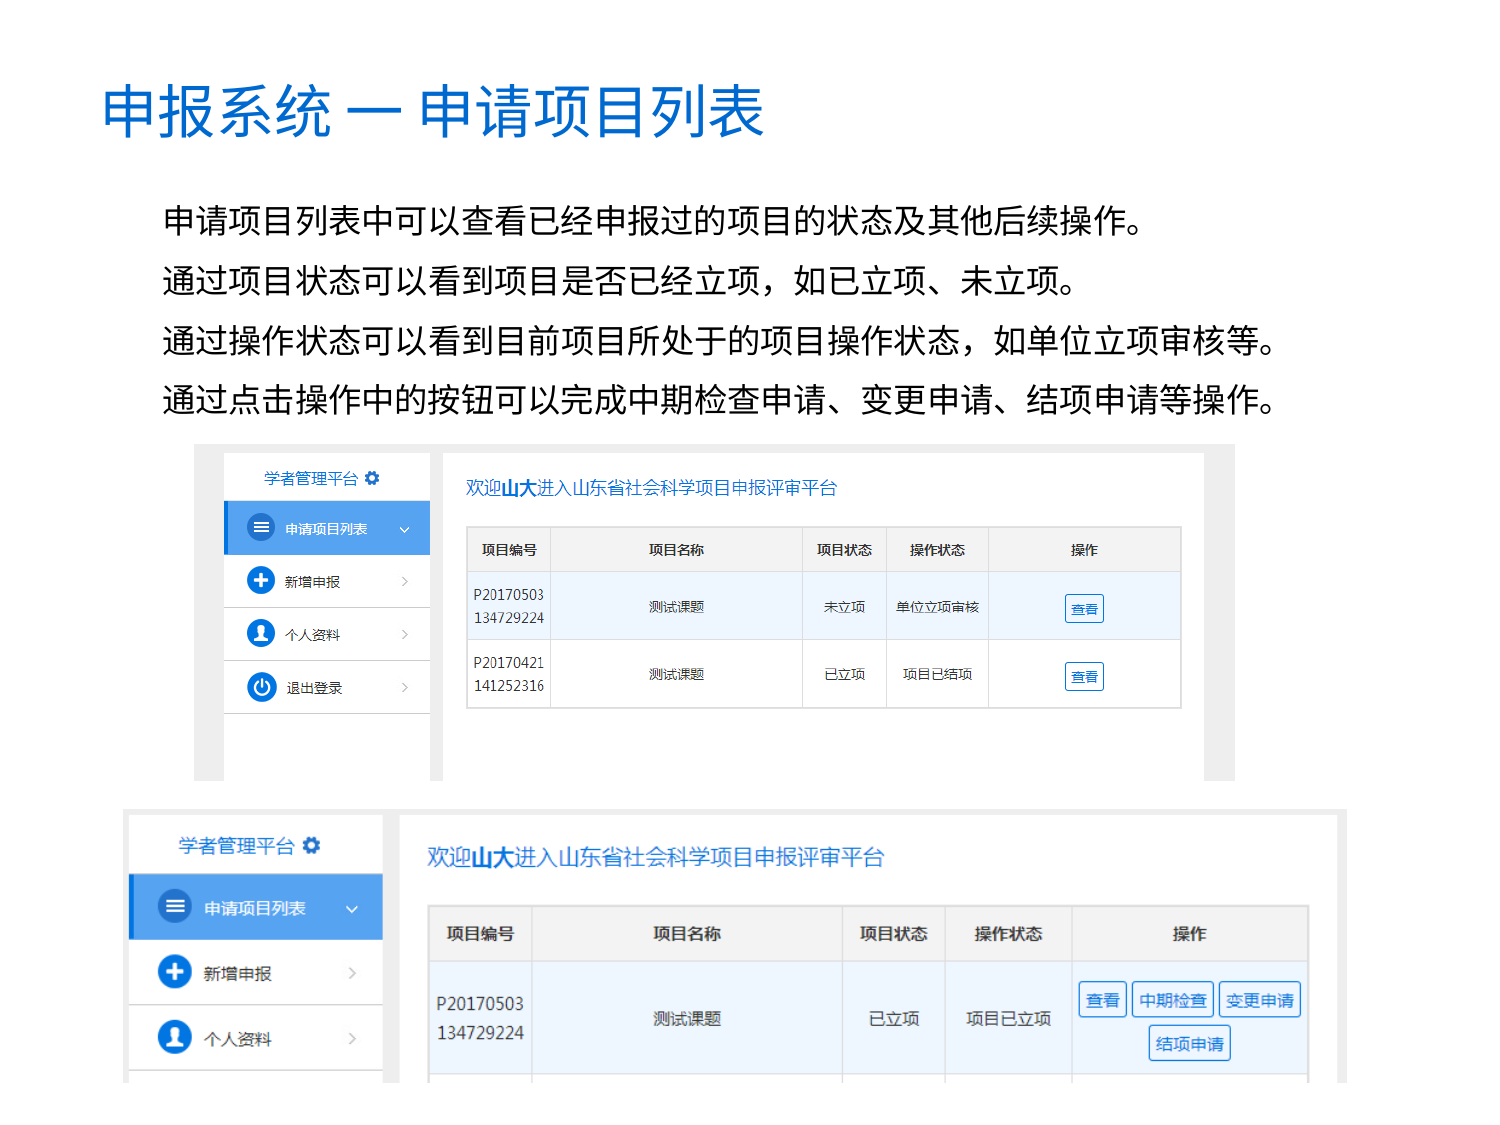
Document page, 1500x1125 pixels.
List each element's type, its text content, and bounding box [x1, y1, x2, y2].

text_box 申报系统 一 申请项目列表 [84, 67, 782, 153]
picture [123, 809, 1348, 1083]
picture [194, 444, 1235, 781]
text_box 申请项目列表中可以查看已经申报过的项目的状态及其他后续操作。 通过项目状态可以看到项目是否已经立项，如已立项、未立项。 通过操作状态可以看到目前项目所处于的项目操作状态，如单位立项审核等。 通过点击操作中的按钮可以完成中期检查申请、变更申请、结项申请等操作。 [147, 172, 1341, 427]
